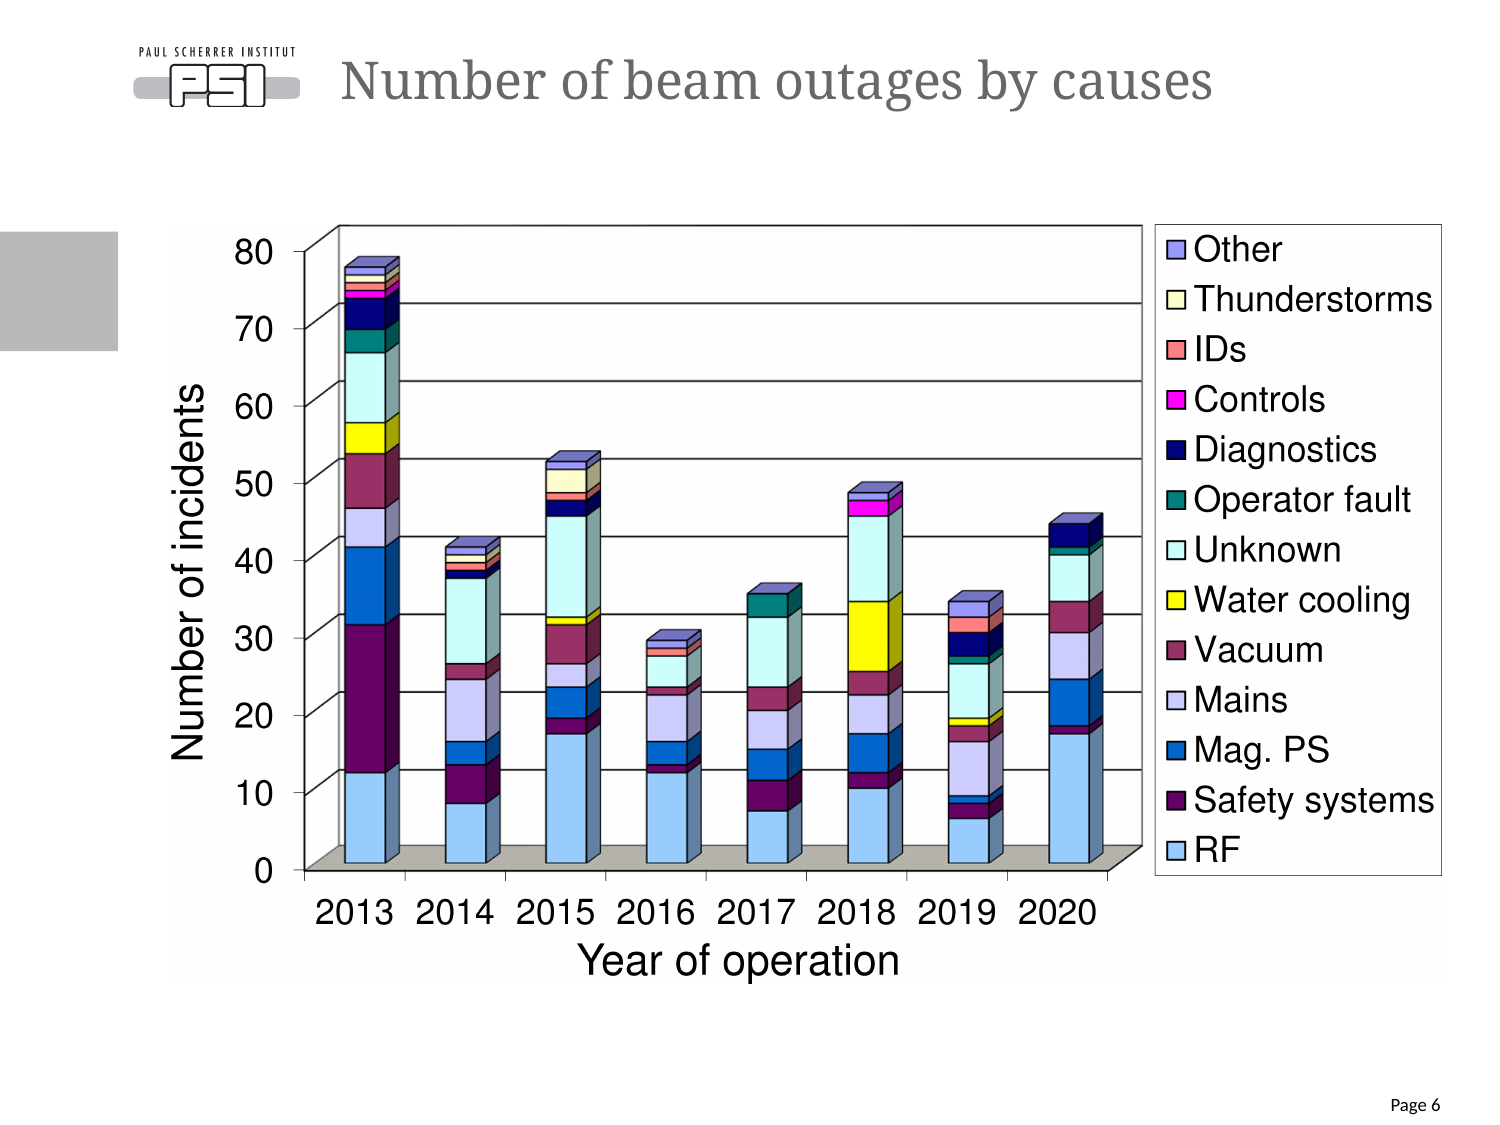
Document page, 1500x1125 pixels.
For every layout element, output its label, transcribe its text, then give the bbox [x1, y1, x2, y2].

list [170, 224, 1442, 984]
title Number of beam outages by causes [340, 47, 1442, 132]
slide_number Page 6 [1346, 1092, 1441, 1125]
